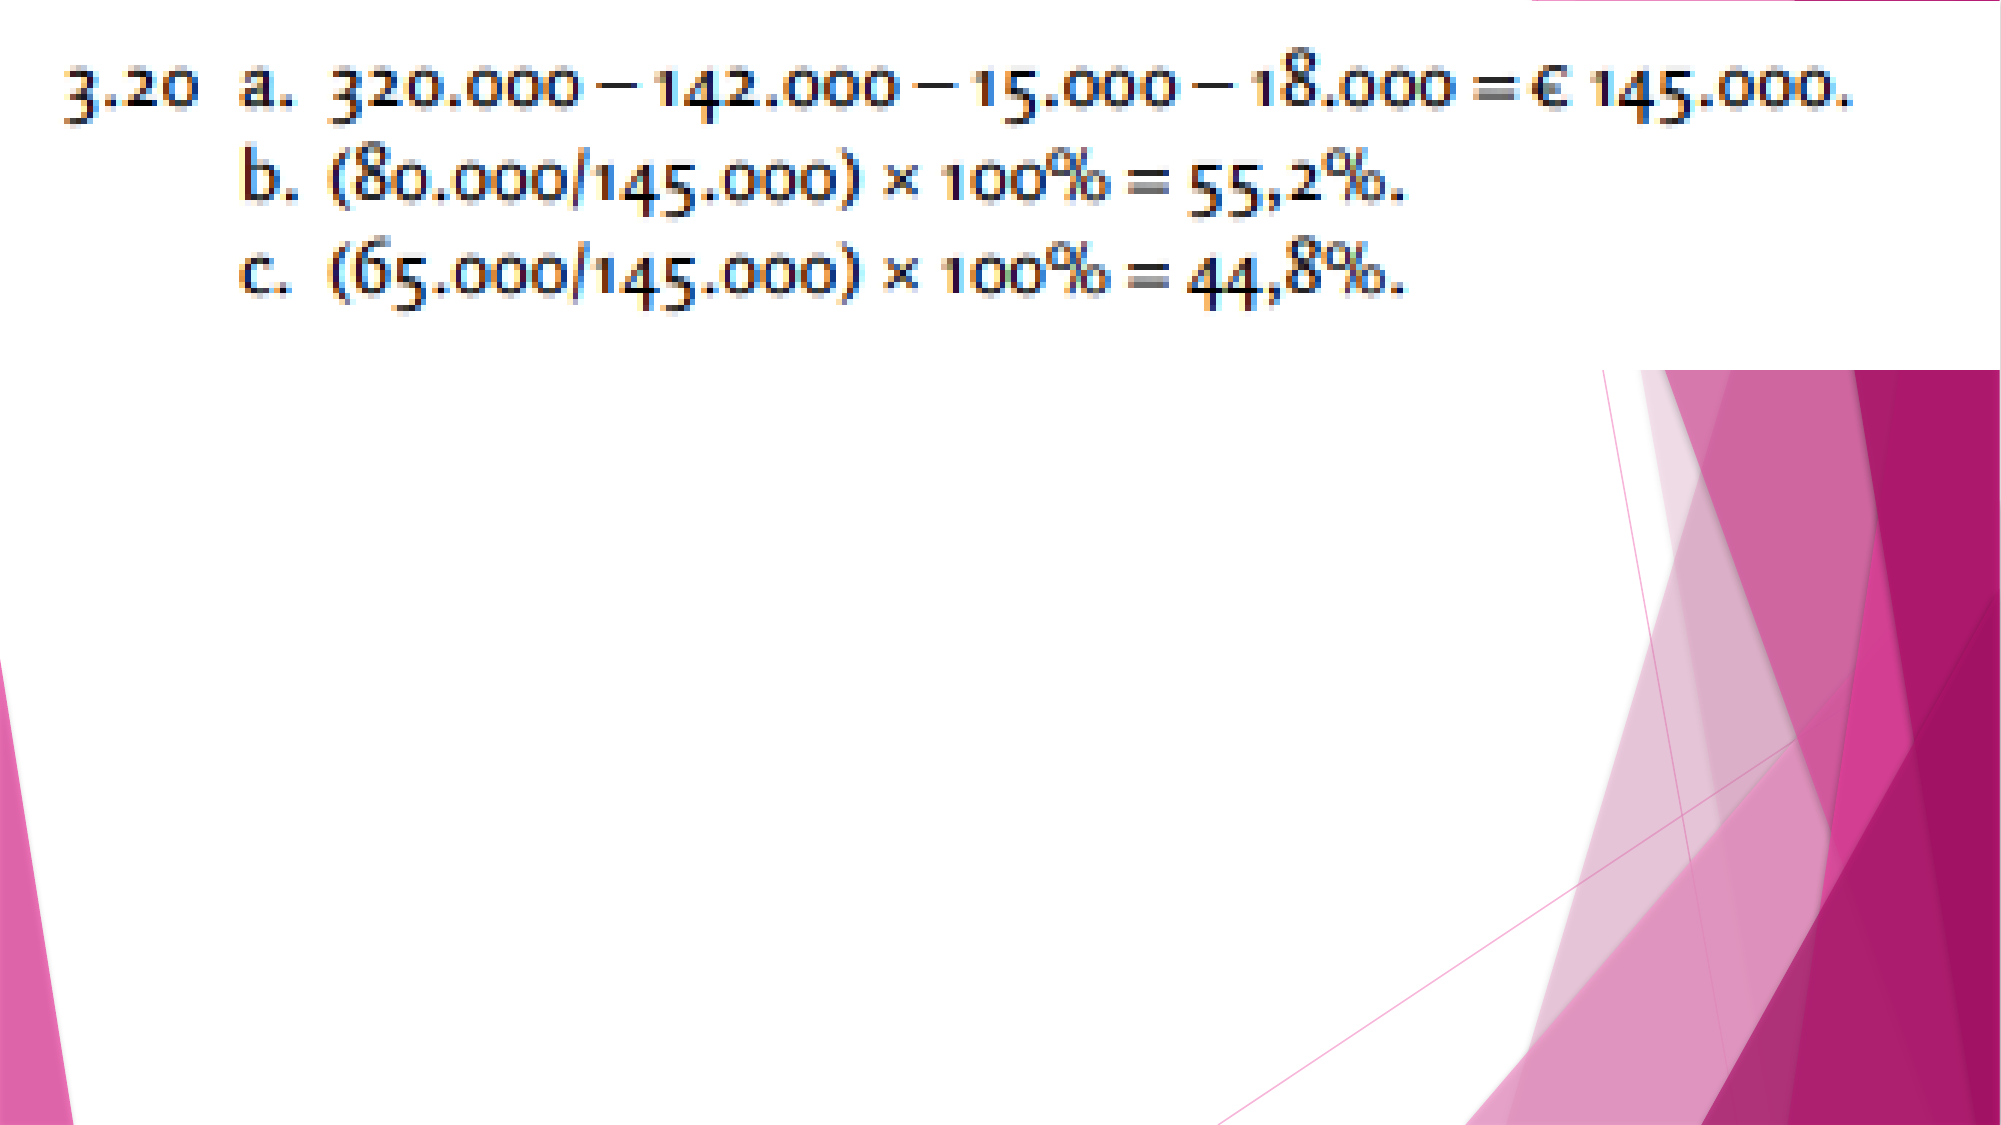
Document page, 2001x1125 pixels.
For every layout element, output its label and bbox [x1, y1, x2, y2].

picture [0, 0, 2000, 371]
